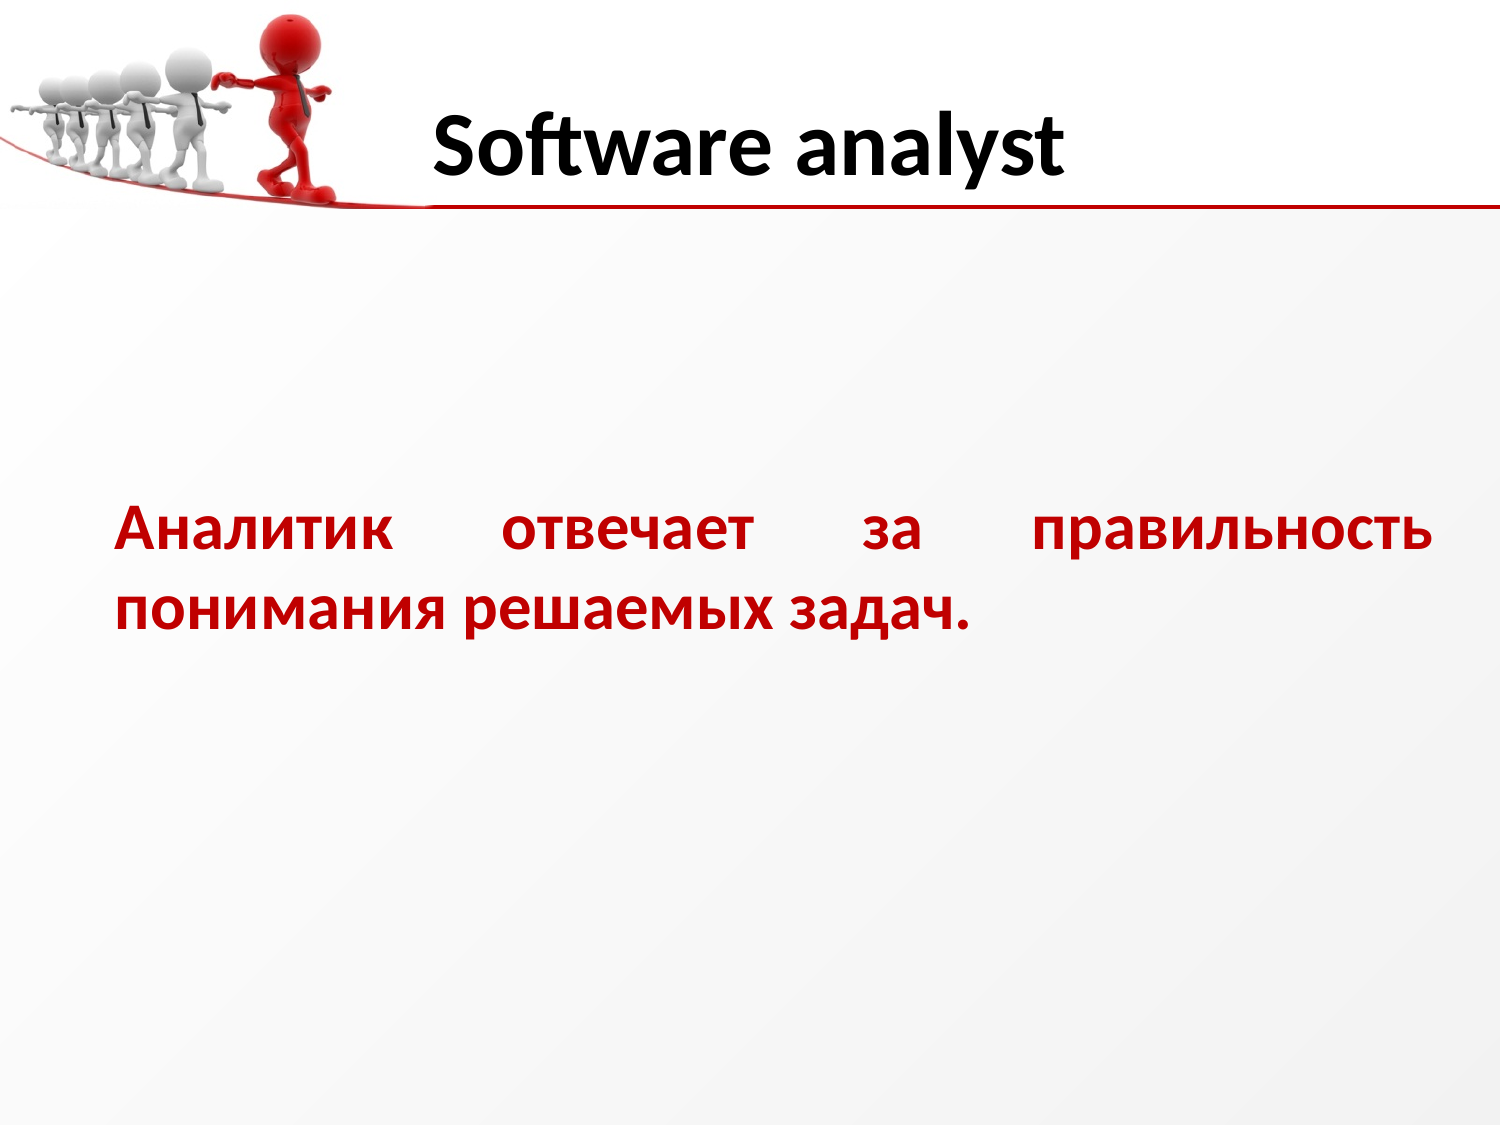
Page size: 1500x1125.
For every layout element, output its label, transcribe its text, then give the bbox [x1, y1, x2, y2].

title Software analyst [75, 45, 1425, 233]
list Аналитик отвечает за правильность понимания решаемых задач. [99, 474, 1450, 688]
picture [0, 0, 437, 209]
